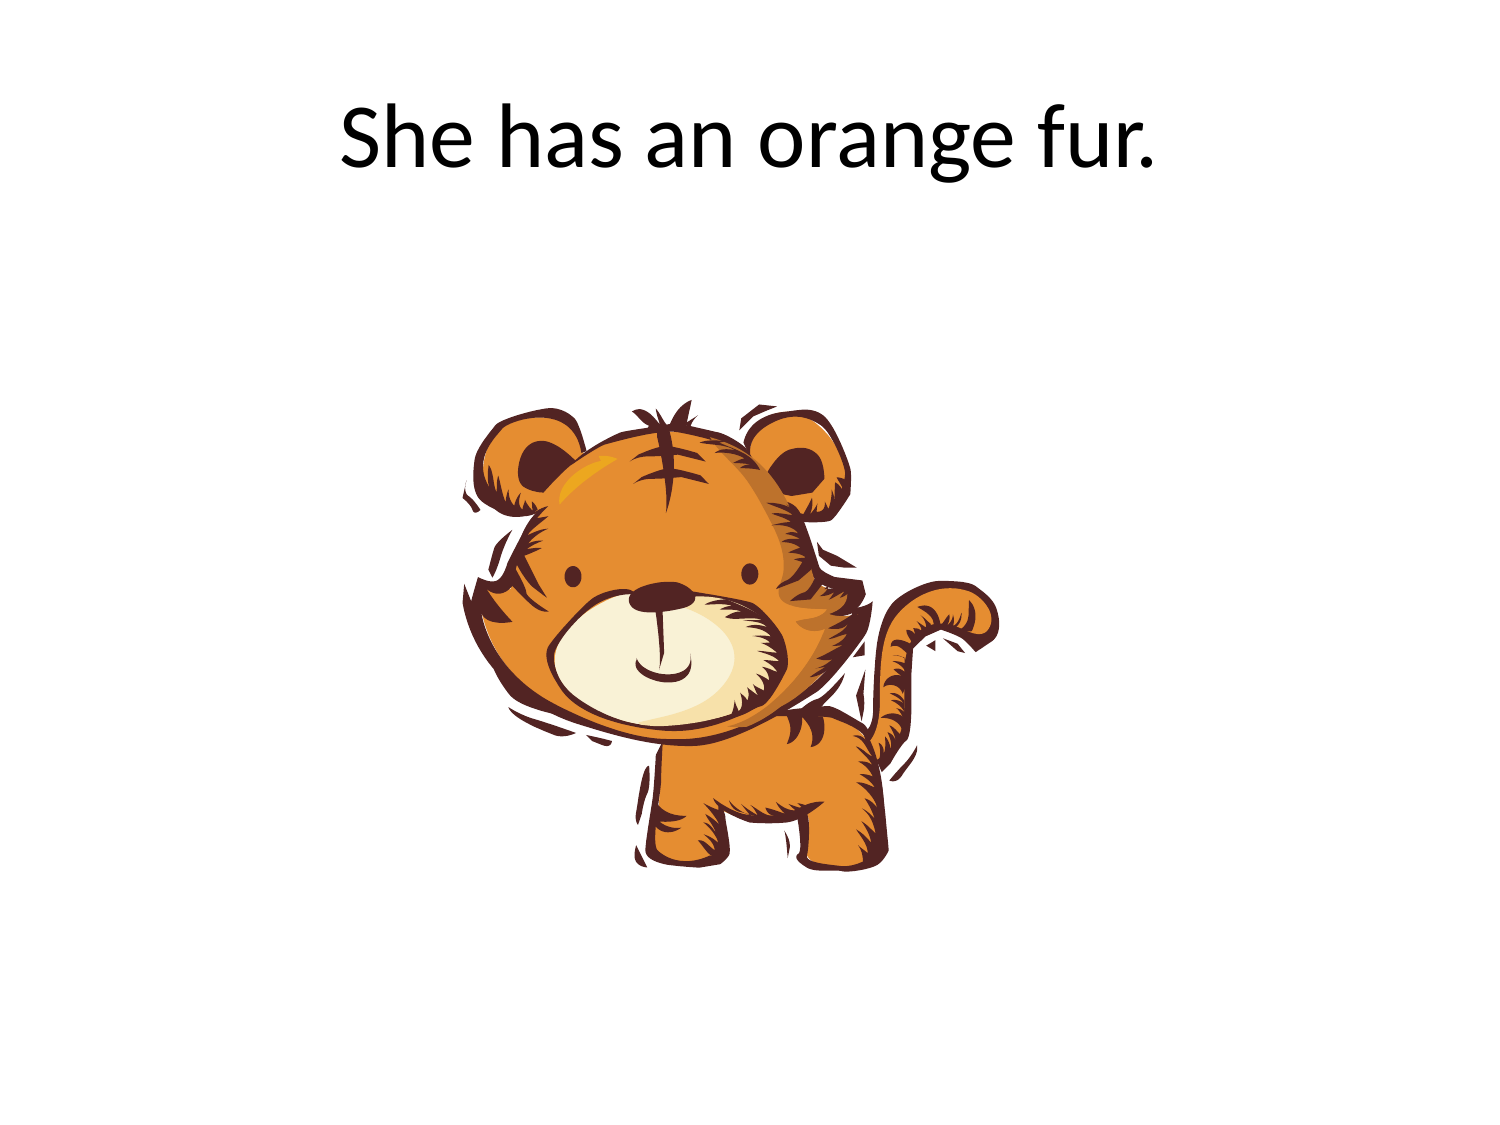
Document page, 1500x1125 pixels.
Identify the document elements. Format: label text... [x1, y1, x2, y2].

picture [462, 399, 1000, 872]
title She has an orange fur. [75, 37, 1425, 225]
